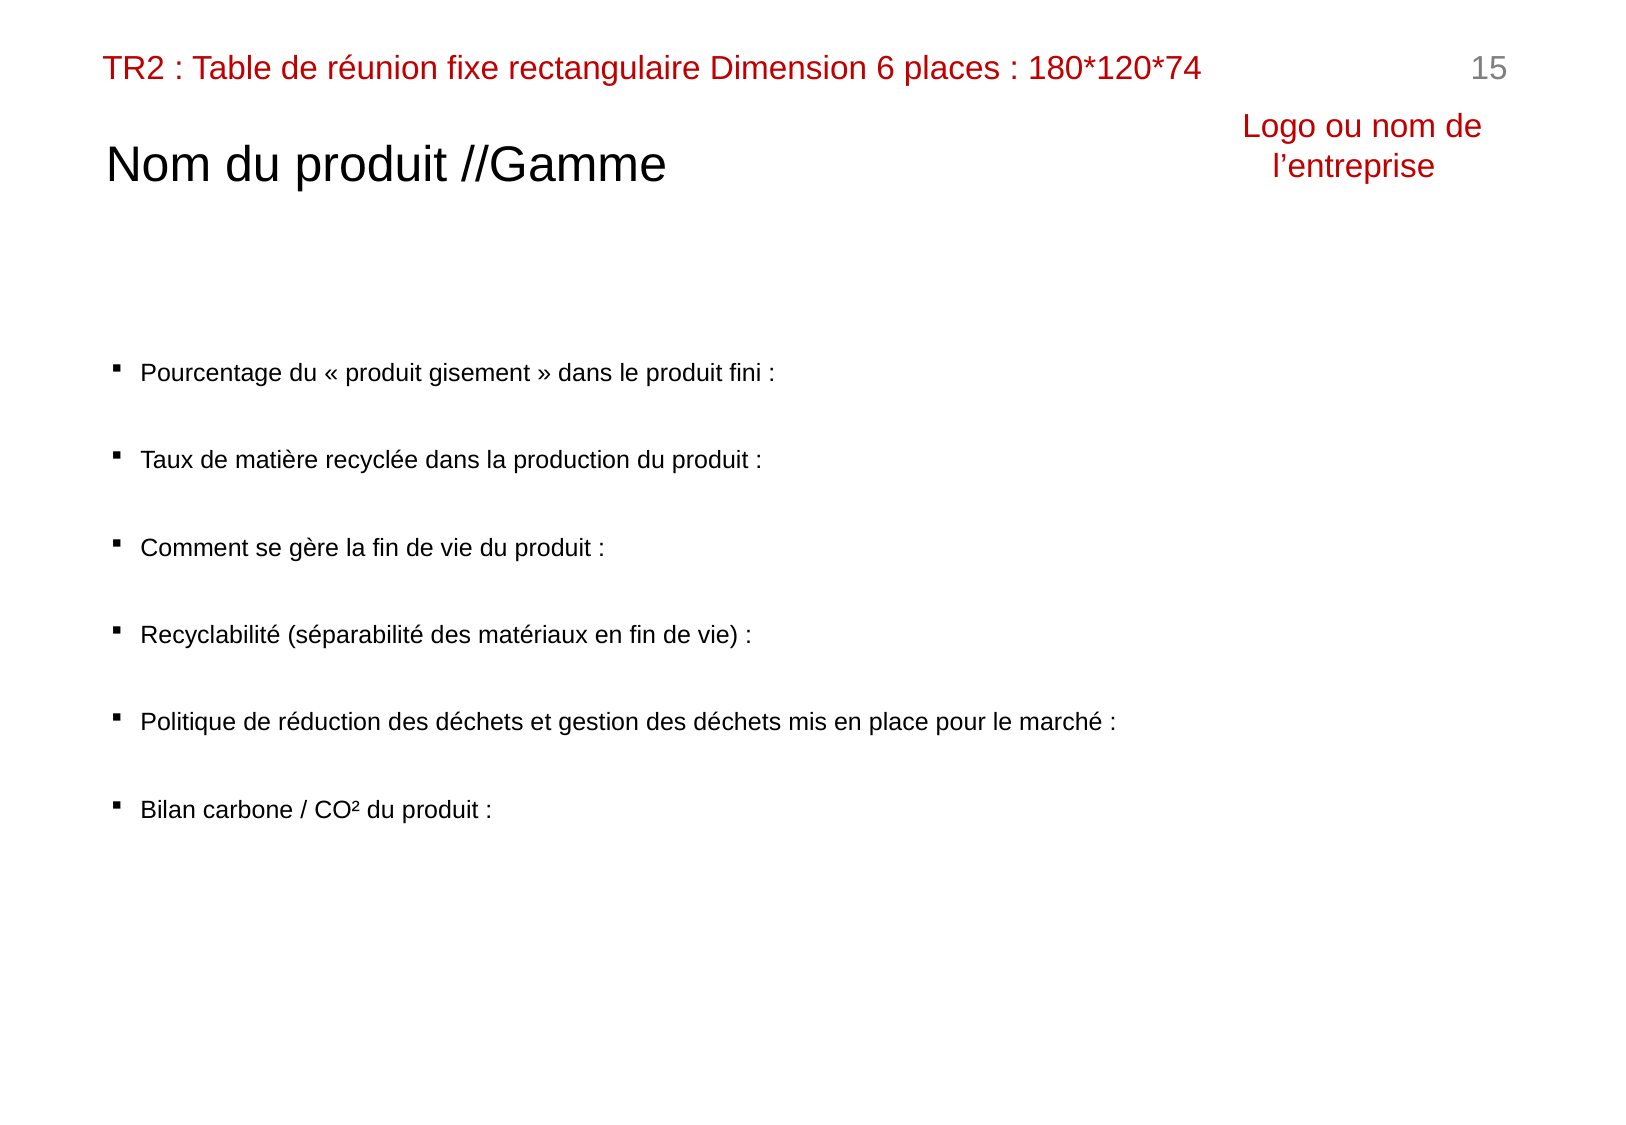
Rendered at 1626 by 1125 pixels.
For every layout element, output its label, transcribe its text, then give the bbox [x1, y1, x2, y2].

slide_number 15 [1426, 19, 1523, 91]
list Nom du produit //Gamme [91, 109, 1523, 215]
text_box Pourcentage du « produit gisement » dans le produit fini : Taux de matière recyclée dans la production du produit : Comment se gère la fin de vie du produit : Recyclabilité (séparabilité des matériaux en fin de vie) : Politique de réduction des déchets et gestion des déchets mis en place pour le marché : Bilan carbone / CO² du produit : [81, 304, 1333, 1067]
title TR2 : Table de réunion fixe rectangulaire Dimension 6 places : 180*120*74 [102, 19, 1426, 109]
text_box Logo ou nom de l’entreprise [1141, 91, 1567, 197]
